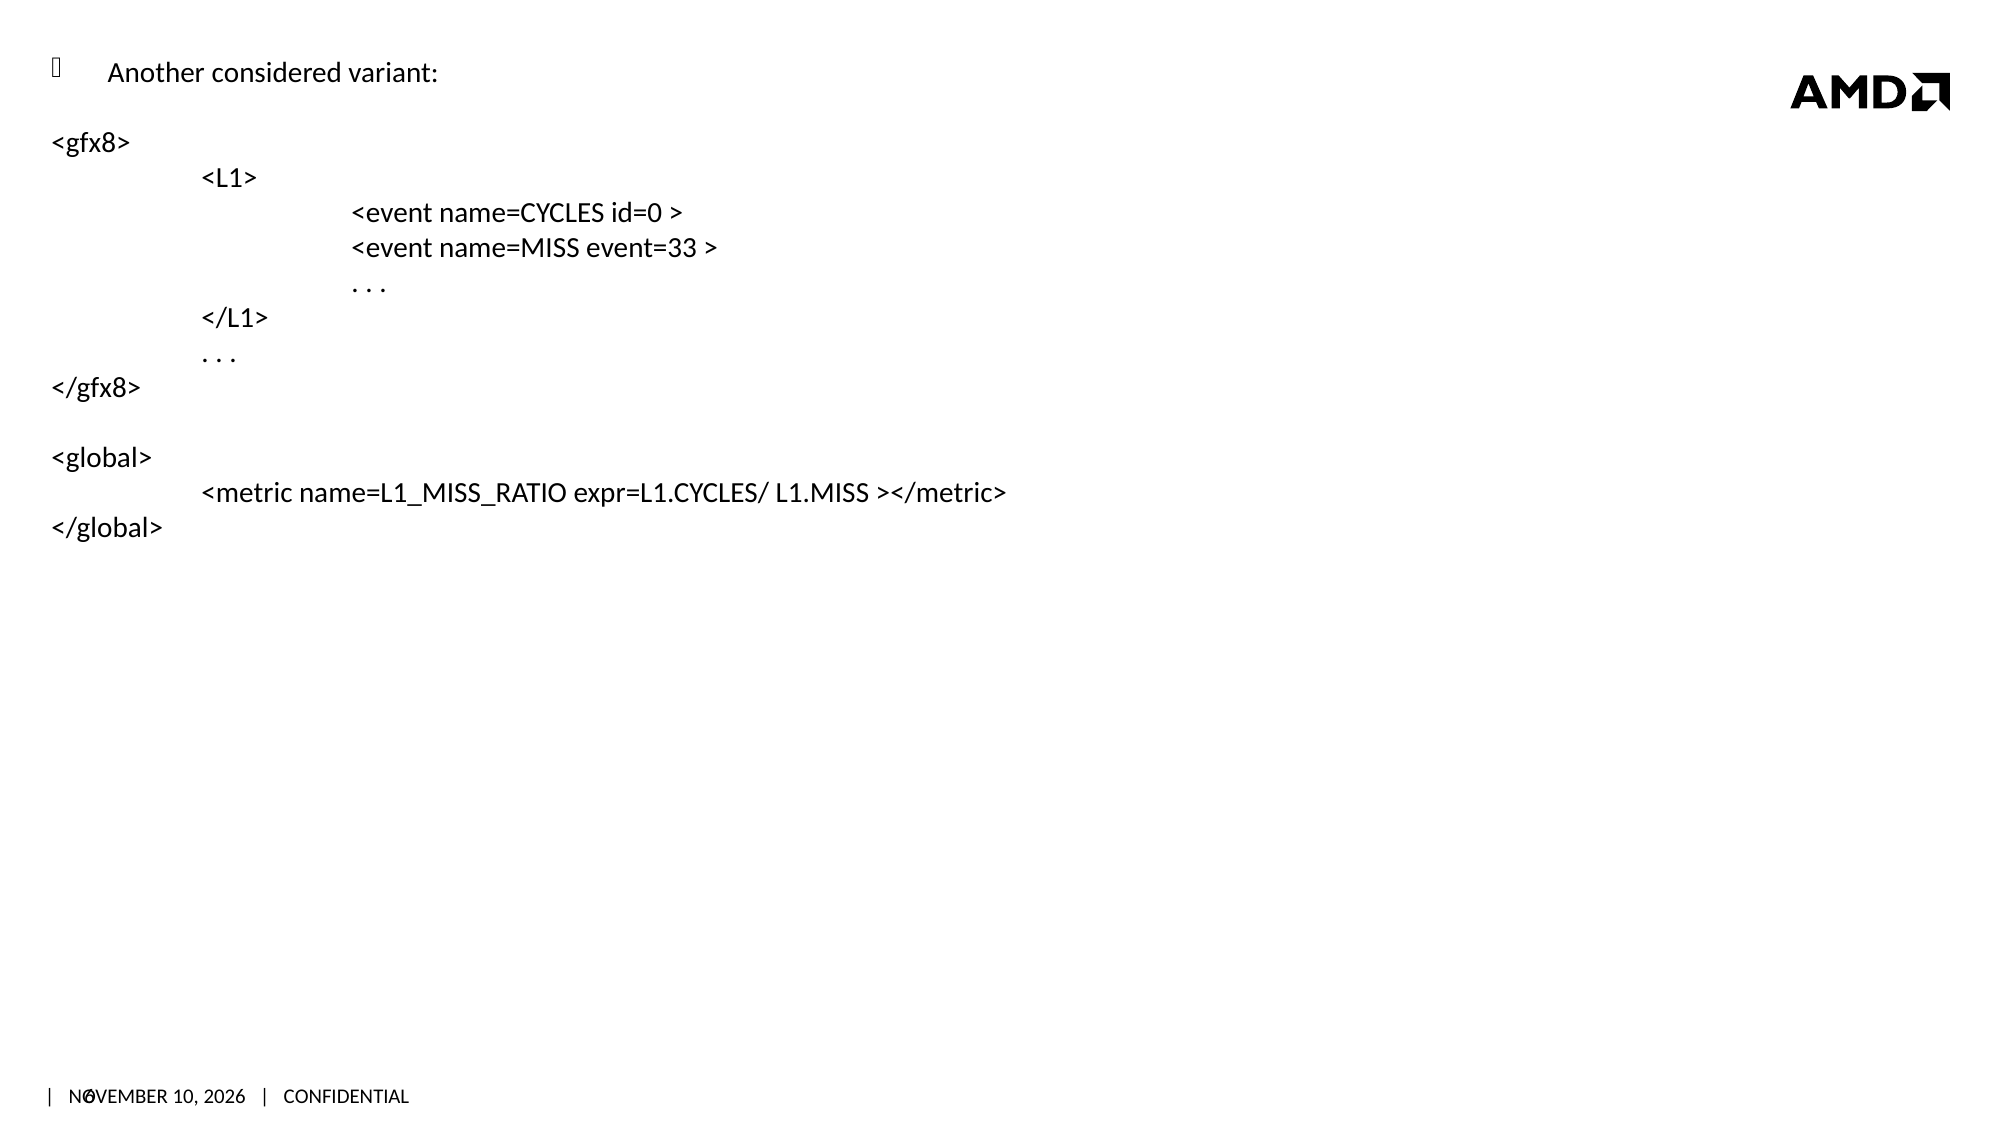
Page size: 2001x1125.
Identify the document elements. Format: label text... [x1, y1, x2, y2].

list Another considered variant: <gfx8> <L1> <event name=CYCLES id=0 > <event name=MISS event=33 > . . . </L1> . . . </gfx8> <global> <metric name=L1_MISS_RATIO expr=L1.CYCLES/ L1.MISS ></metric> </global> [51, 45, 1912, 1037]
